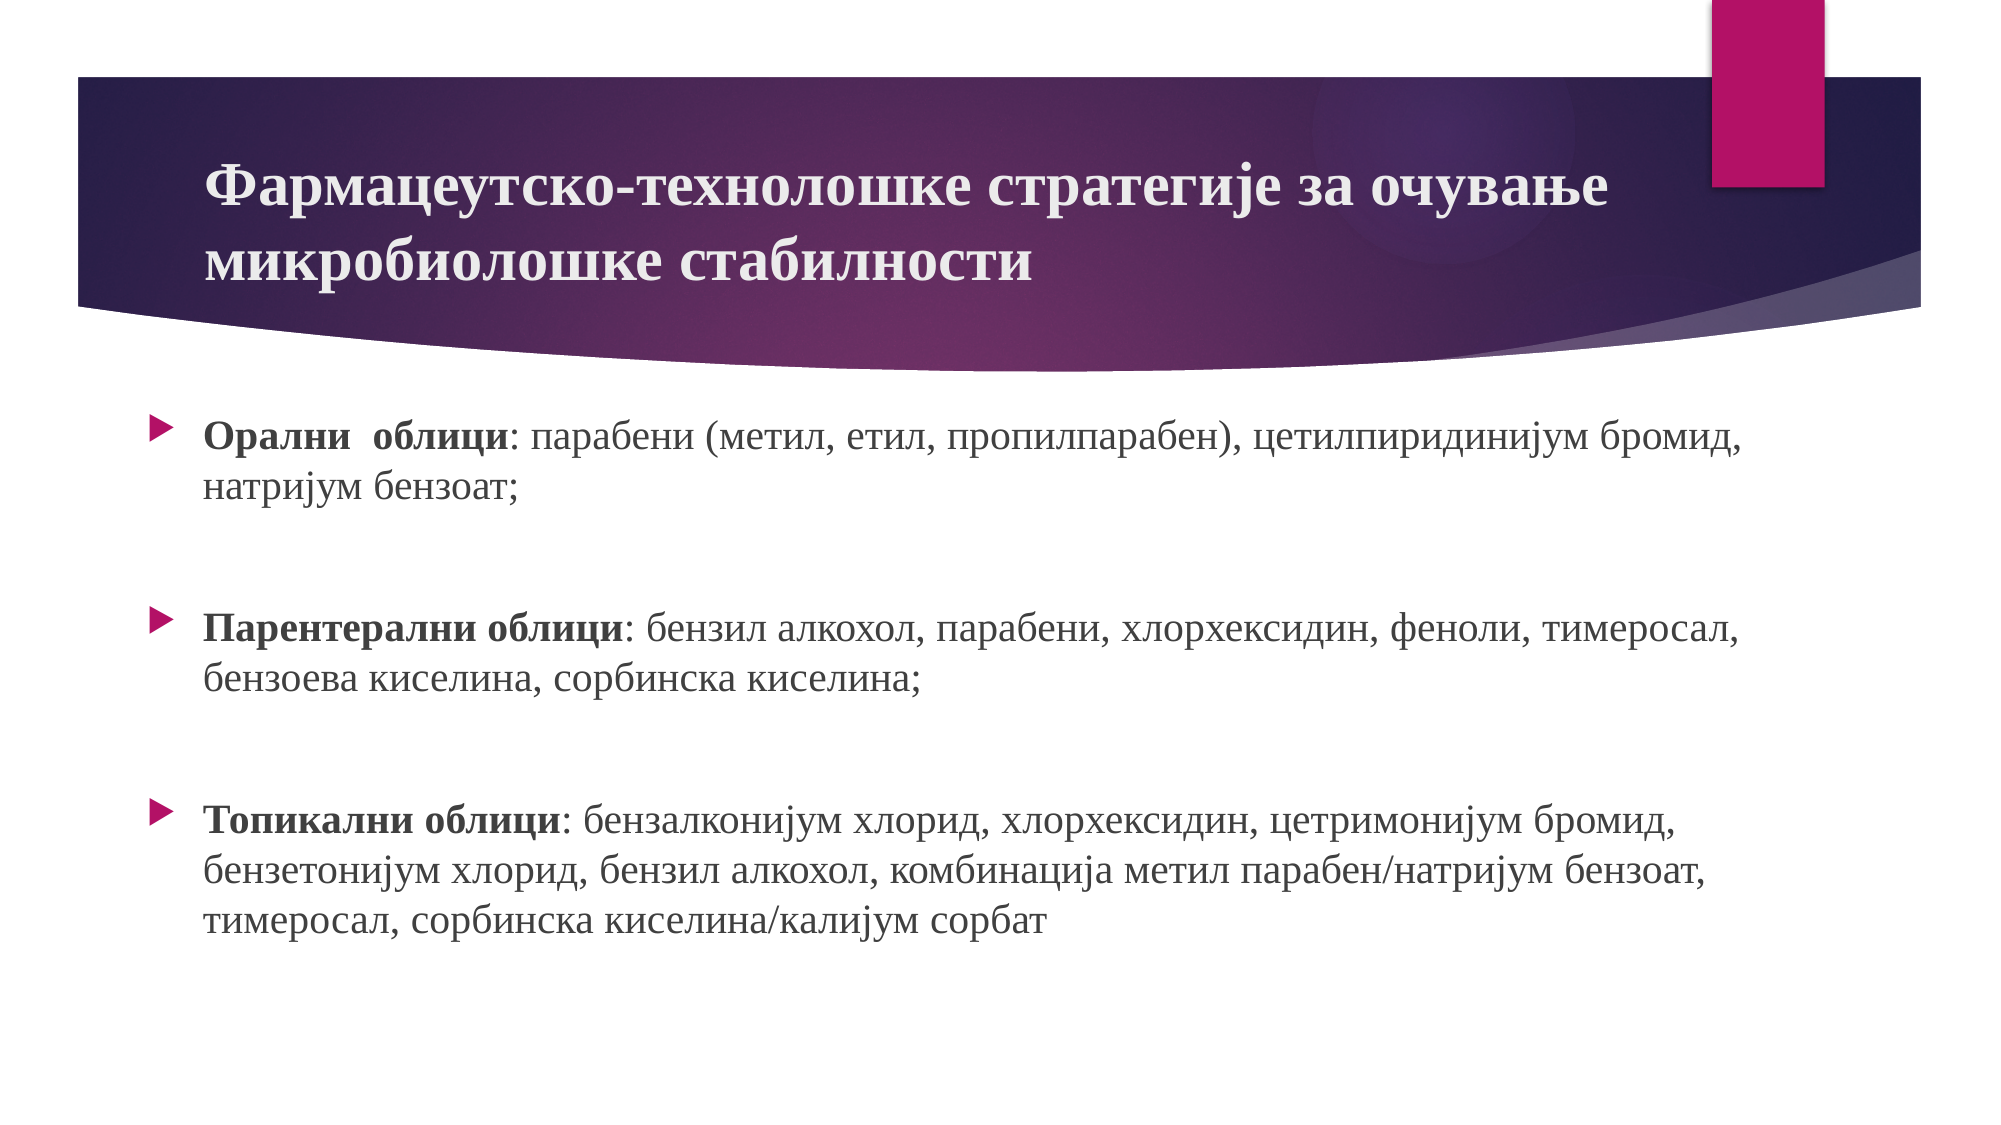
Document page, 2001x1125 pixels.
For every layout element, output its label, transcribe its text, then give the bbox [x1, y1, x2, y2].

title Фармацеутско-технолошке стратегије за очување микробиолошке стабилности [189, 159, 1627, 276]
list Орални облици: парабени (метил, етил, пропилпарабен), цетилпиридинијум бромид, натријум бензоат; Парентерални облици: бензил алкохол, парабени, хлорхексидин, феноли, тимеросал, бензоева киселина, сорбинска киселина; Топикални облици: бензалконијум хлорид, хлорхексидин, цетримонијум бромид, бензетонијум хлорид, бензил алкохол, комбинација метил парабен/натријум бензоат, тимеросал, сорбинска киселина/калијум сорбат [131, 400, 1832, 1097]
